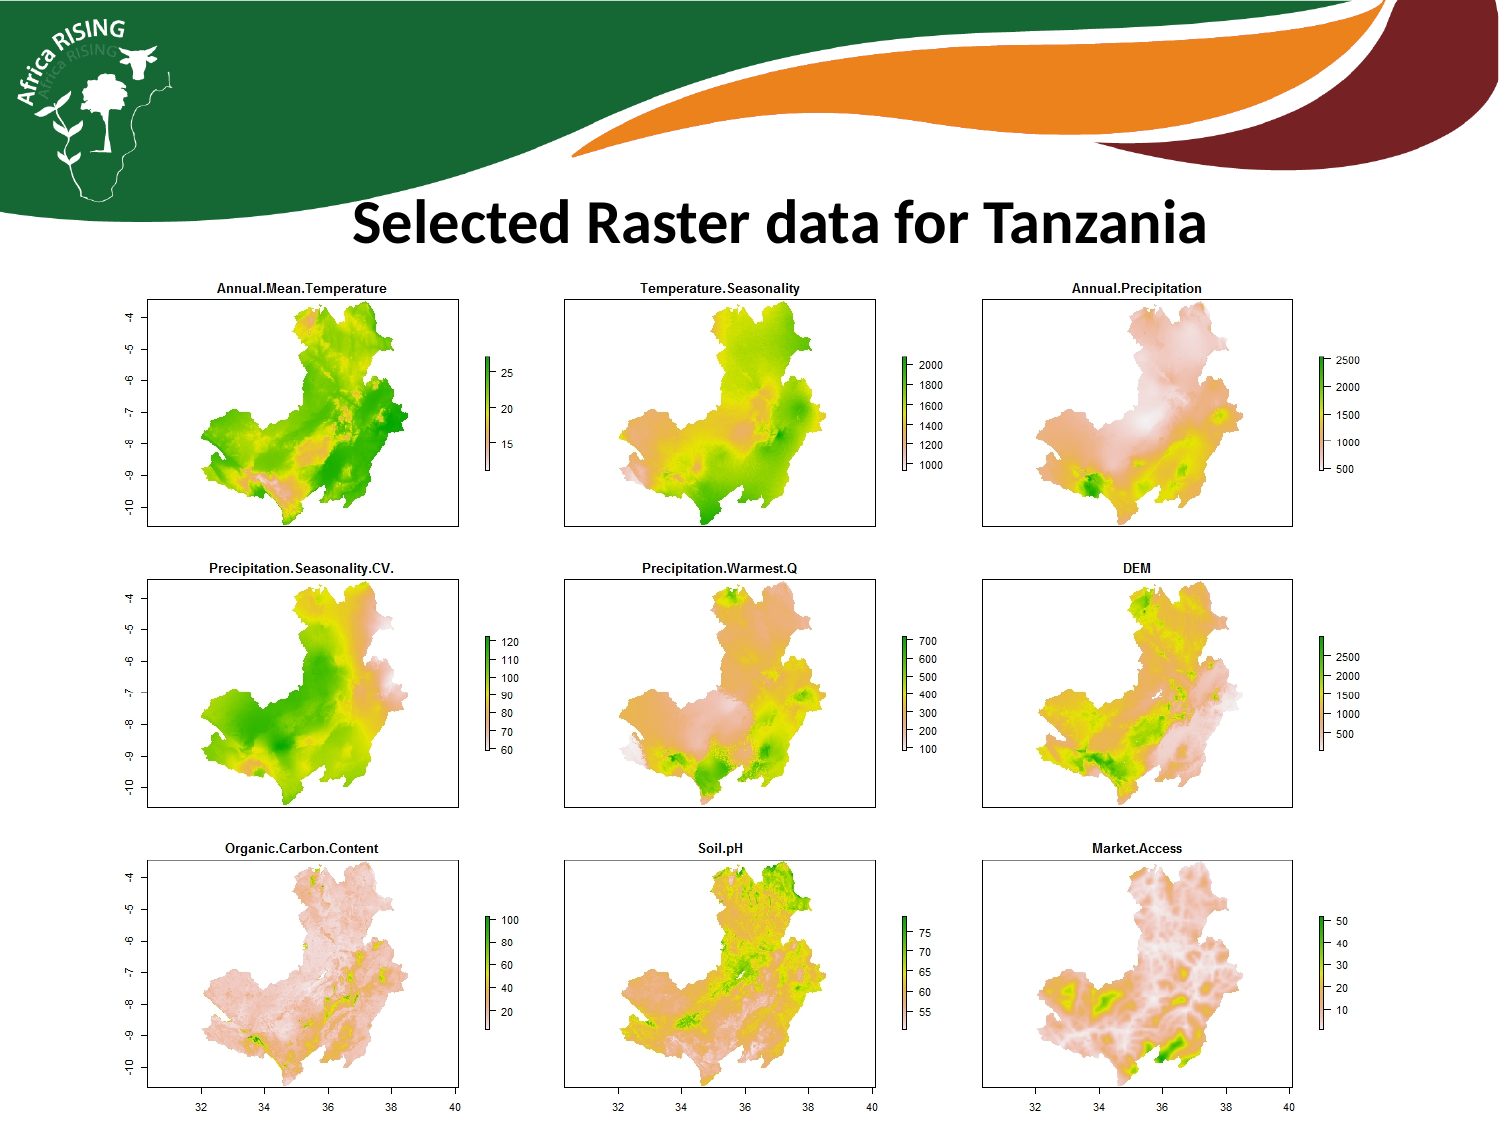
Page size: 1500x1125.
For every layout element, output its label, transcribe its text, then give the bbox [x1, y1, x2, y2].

title Selected Raster data for Tanzania [337, 174, 1375, 263]
picture [0, 0, 1499, 222]
picture [112, 272, 1363, 1113]
